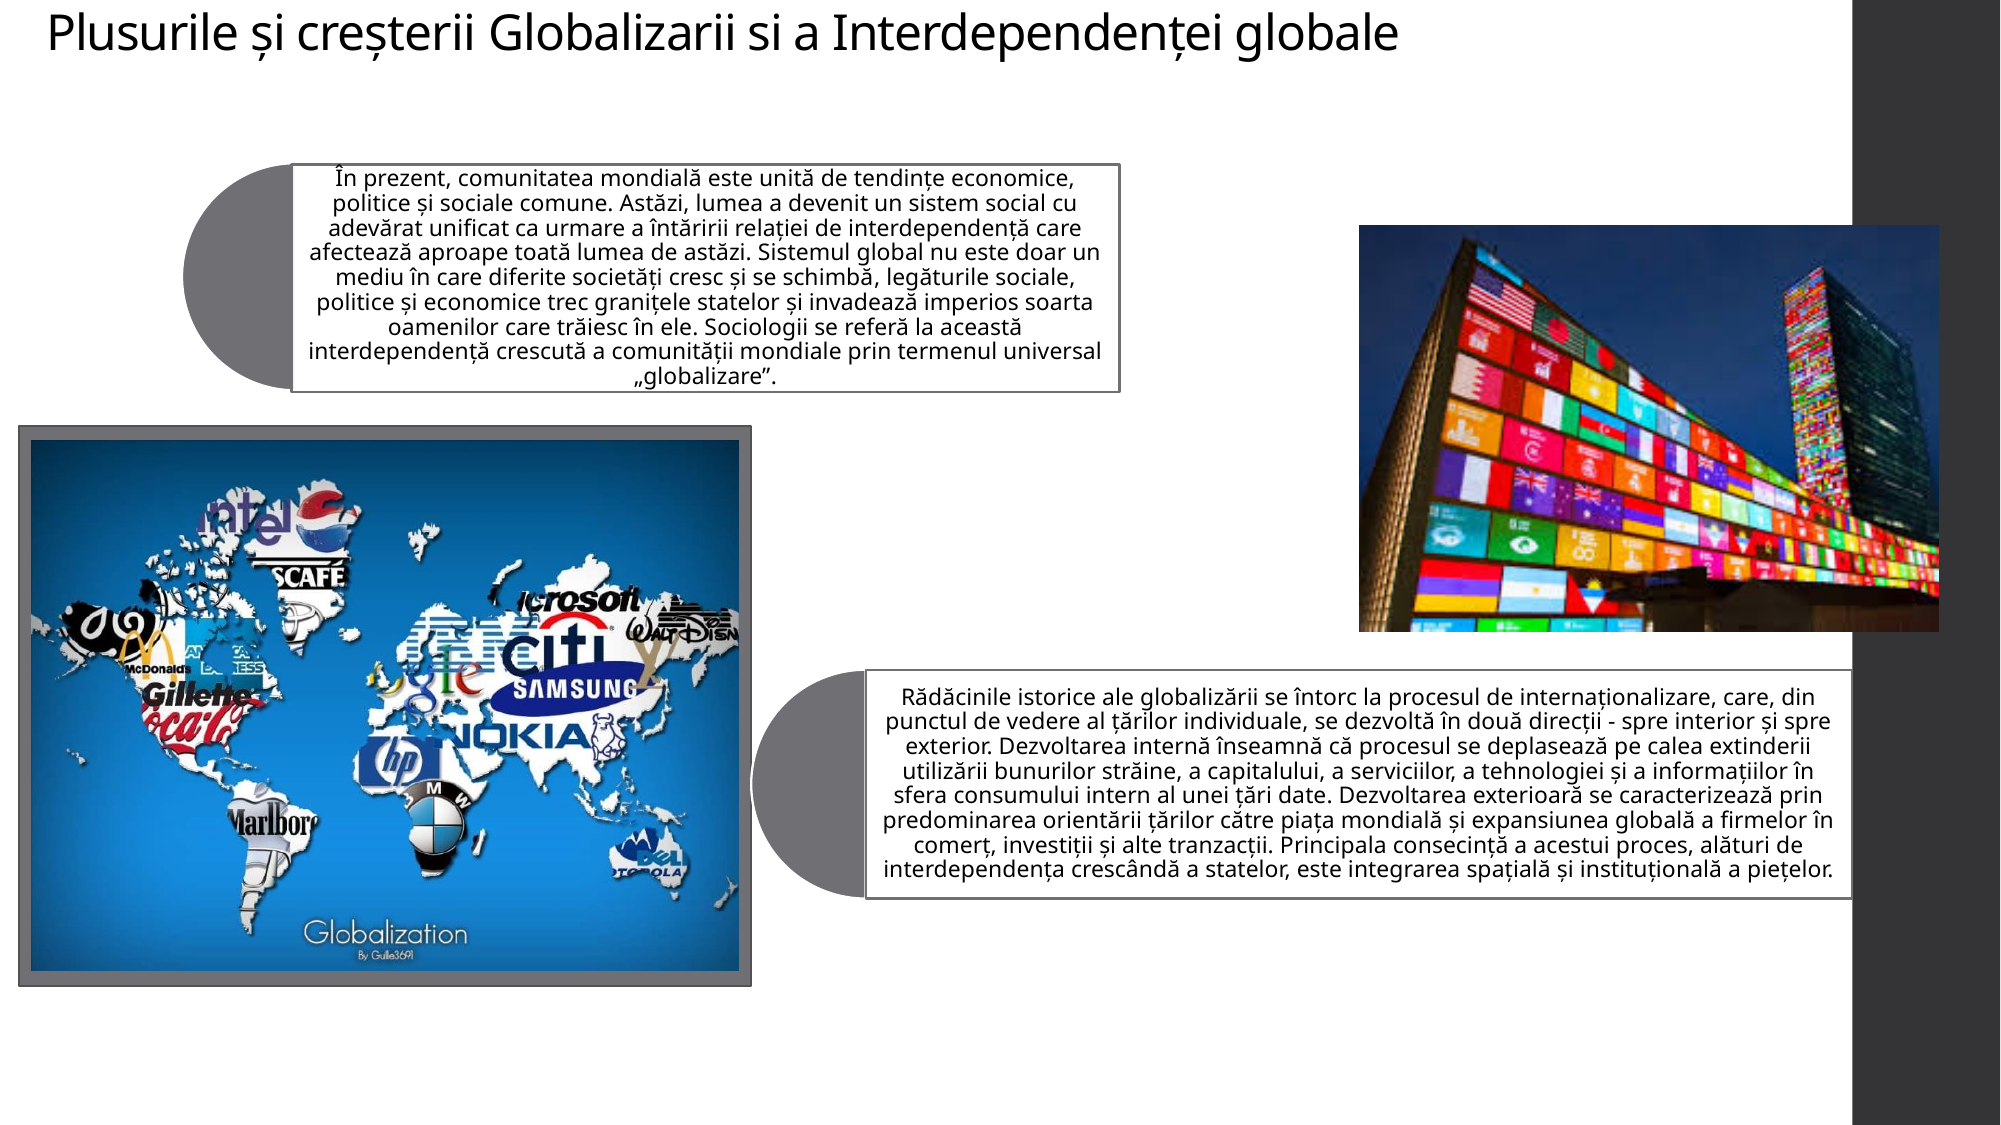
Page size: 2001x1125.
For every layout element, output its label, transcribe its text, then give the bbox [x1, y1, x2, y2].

text_box [18, 425, 752, 987]
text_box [181, 164, 1124, 392]
picture [30, 439, 739, 972]
picture [1359, 225, 1939, 632]
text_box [750, 669, 1853, 899]
title Plusurile și creșterii Globalizarii si a Interdependenței globale [31, 0, 1472, 131]
